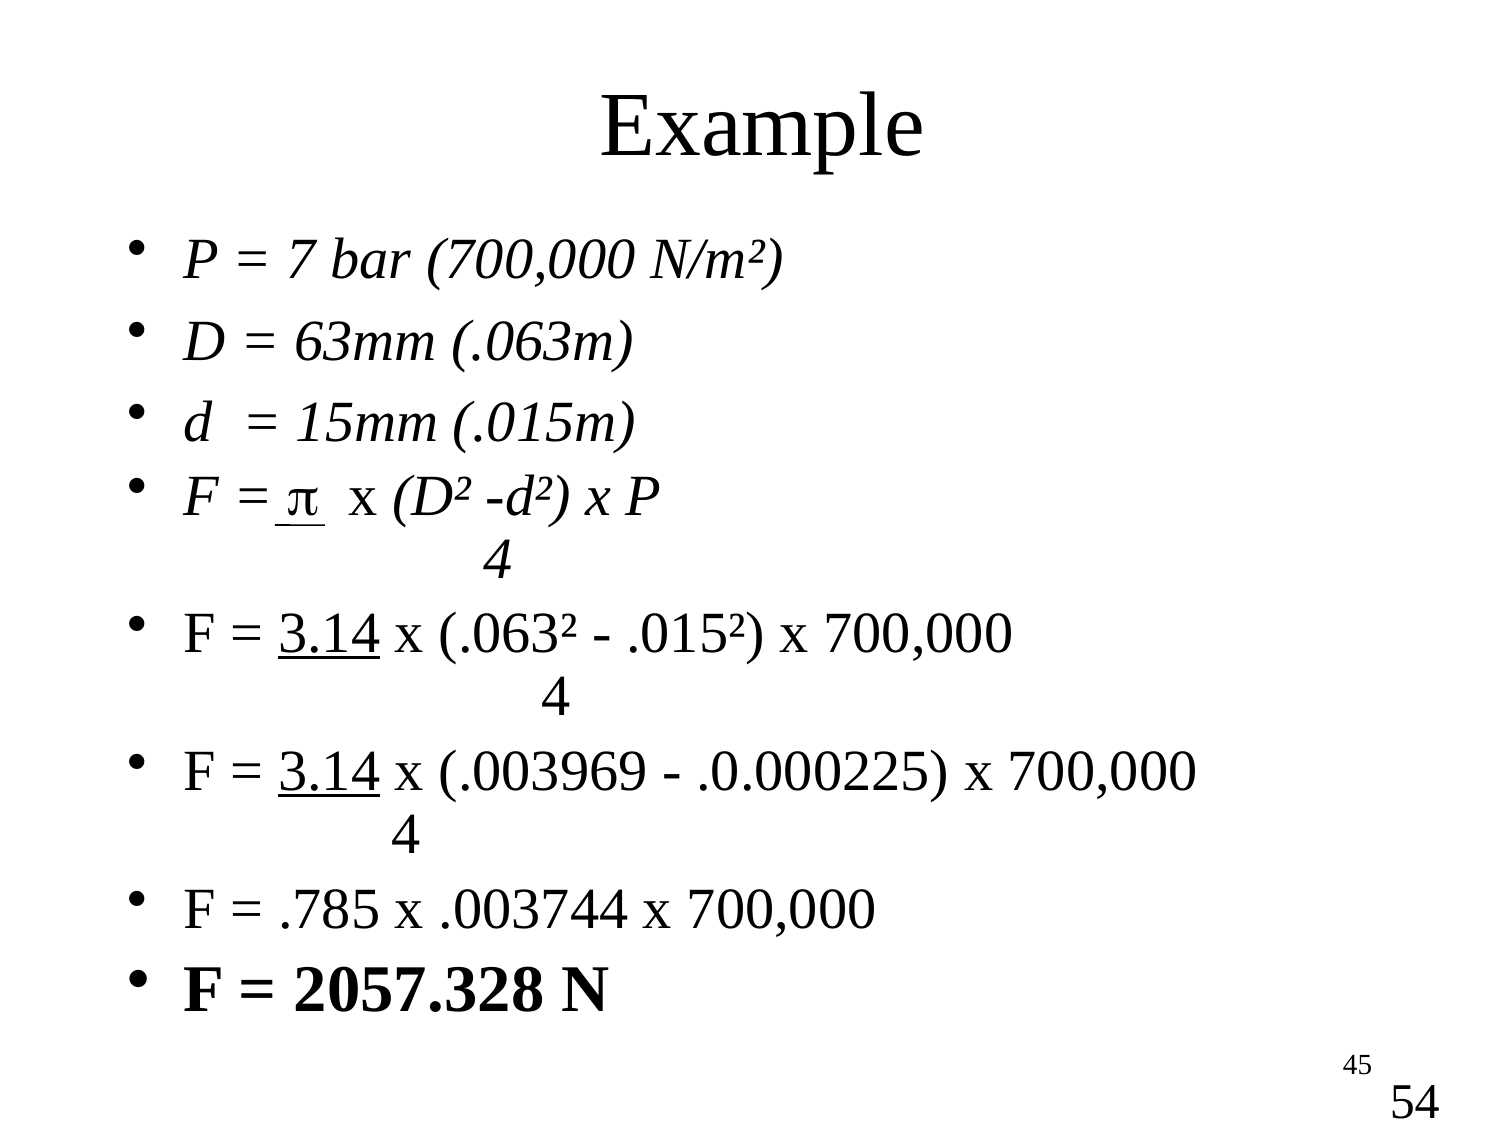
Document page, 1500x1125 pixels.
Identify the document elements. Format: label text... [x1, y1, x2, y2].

title Example [124, 49, 1401, 188]
list P = 7 bar (700,000 N/m²) D = 63mm (.063m) d = 15mm (.015m) F =  x (D² -d²) x P 4 F = 3.14 x (.063² - .015²) x 700,000 4 F = 3.14 x (.003969 - .0.000225) x 700,000 4 F = .785 x .003744 x 700,000 F = 2057.328 N [112, 212, 1388, 888]
slide_number 45 [1074, 1024, 1388, 1101]
text_box 54 [1374, 1061, 1500, 1125]
